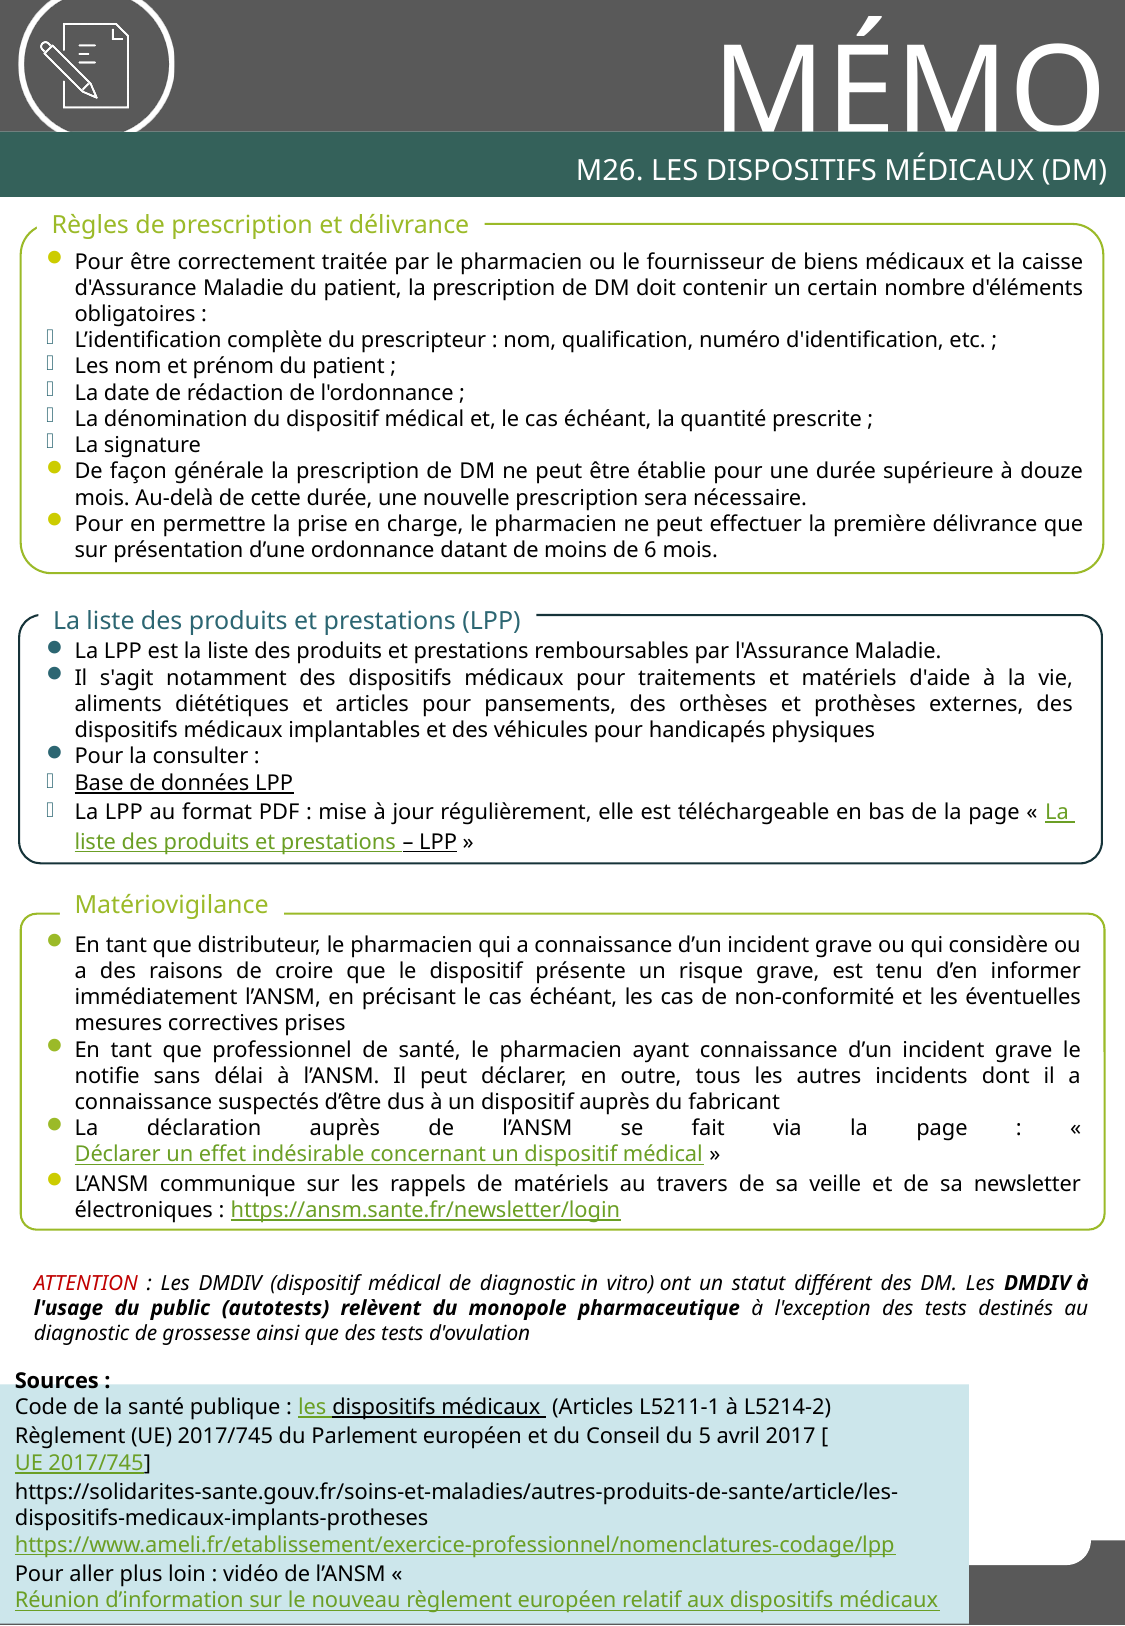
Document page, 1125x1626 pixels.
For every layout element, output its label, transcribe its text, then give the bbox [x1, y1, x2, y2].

text_box En tant que distributeur, le pharmacien qui a connaissance d’un incident grave ou qui considère ou a des raisons de croire que le dispositif présente un risque grave, est tenu d’en informer immédiatement l’ANSM, en précisant le cas échéant, les cas de non-conformité et les éventuelles mesures correctives prises En tant que professionnel de santé, le pharmacien ayant connaissance d’un incident grave le notifie sans délai à l’ANSM. Il peut déclarer, en outre, tous les autres incidents dont il a connaissance suspectés d’être dus à un dispositif auprès du fabricant La déclaration auprès de l’ANSM se fait via la page : « Déclarer un effet indésirable concernant un dispositif médical » L’ANSM communique sur les rappels de matériels au travers de sa veille et de sa newsletter électroniques : https://ansm.sante.fr/newsletter/login [31, 922, 1098, 1233]
picture [18, 0, 175, 132]
text_box [35, 570, 1089, 575]
text_box [19, 912, 59, 1230]
text_box Pour être correctement traitée par le pharmacien ou le fournisseur de biens médicaux et la caisse d'Assurance Maladie du patient, la prescription de DM doit contenir un certain nombre d'éléments obligatoires : L’identification complète du prescripteur : nom, qualification, numéro d'identification, etc. ; Les nom et prénom du patient ; La date de rédaction de l'ordonnance ; La dénomination du dispositif médical et, le cas échéant, la quantité prescrite ; La signature De façon générale la prescription de DM ne peut être établie pour une durée supérieure à douze mois. Au-delà de cette durée, une nouvelle prescription sera nécessaire. Pour en permettre la prise en charge, le pharmacien ne peut effectuer la première délivrance que sur présentation d’une ordonnance datant de moins de 6 mois. [31, 239, 1100, 570]
text_box La LPP est la liste des produits et prestations remboursables par l'Assurance Maladie. Il s'agit notamment des dispositifs médicaux pour traitements et matériels d'aide à la vie, aliments diététiques et articles pour pansements, des orthèses et prothèses externes, des dispositifs médicaux implantables et des véhicules pour handicapés physiques Pour la consulter : Base de données LPP La LPP au format PDF : mise à jour régulièrement, elle est téléchargeable en bas de la page « La liste des produits et prestations – LPP » [31, 629, 1090, 865]
text_box [19, 226, 36, 567]
text_box La liste des produits et prestations (LPP) [38, 596, 537, 629]
text_box ATTENTION : Les DMDIV (dispositif médical de diagnostic in vitro) ont un statut différent des DM. Les DMDIV à l'usage du public (autotests) relèvent du monopole pharmaceutique à l'exception des tests destinés au diagnostic de grossesse ainsi que des tests d'ovulation [19, 1262, 1104, 1353]
text_box Sources : Code de la santé publique : les dispositifs médicaux (Articles L5211-1 à L5214-2) Règlement (UE) 2017/745 du Parlement européen et du Conseil du 5 avril 2017 [UE 2017/745] https://solidarites-sante.gouv.fr/soins-et-maladies/autres-produits-de-sante/article/les-dispositifs-medicaux-implants-protheses https://www.ameli.fr/etablissement/exercice-professionnel/nomenclatures-codage/lpp Pour aller plus loin : vidéo de l’ANSM « Réunion d’information sur le nouveau règlement européen relatif aux dispositifs médicaux » [0, 1384, 969, 1624]
text_box Règles de prescription et délivrance [36, 201, 485, 239]
text_box Matériovigilance [59, 881, 284, 927]
text_box [18, 614, 38, 863]
text_box [485, 222, 1105, 559]
text_box M26. Les dispositifs médicaux (DM) [33, 147, 1123, 195]
text_box [537, 613, 1103, 862]
text_box [284, 912, 1106, 1228]
